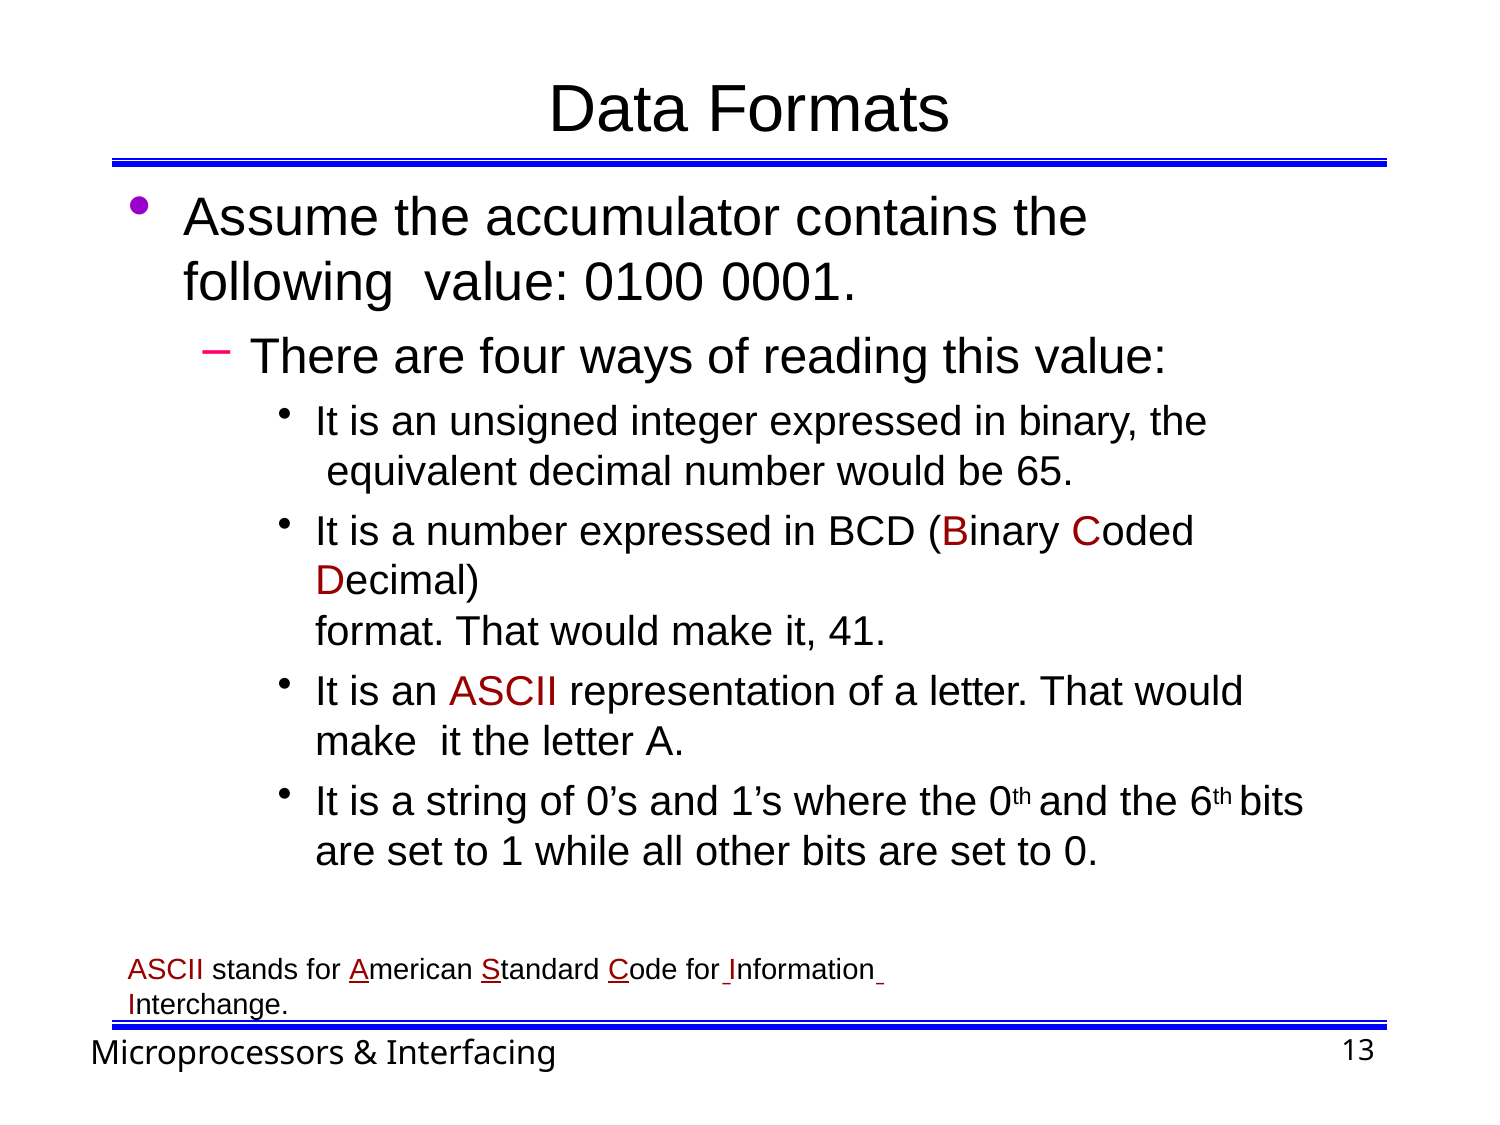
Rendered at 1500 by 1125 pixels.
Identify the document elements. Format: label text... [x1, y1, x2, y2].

text_box ASCII stands for American Standard Code for Information Interchange. [125, 948, 1041, 1021]
footer Microprocessors & Interfacing [88, 1025, 574, 1125]
title Data Formats [546, 62, 954, 178]
slide_number 10 [1337, 1026, 1377, 1125]
text_box Assume the accumulator contains the following value: 0100 0001. There are four ways of reading this value: It is an unsigned integer expressed in binary, the equivalent decimal number would be 65. It is a number expressed in BCD (Binary Coded Decimal) format. That would make it, 41. It is an ASCII representation of a letter. That would make it the letter A. It is a string of 0’s and 1’s where the 0th and the 6th bits are set to 1 while all other bits are set to 0. [125, 178, 1371, 874]
